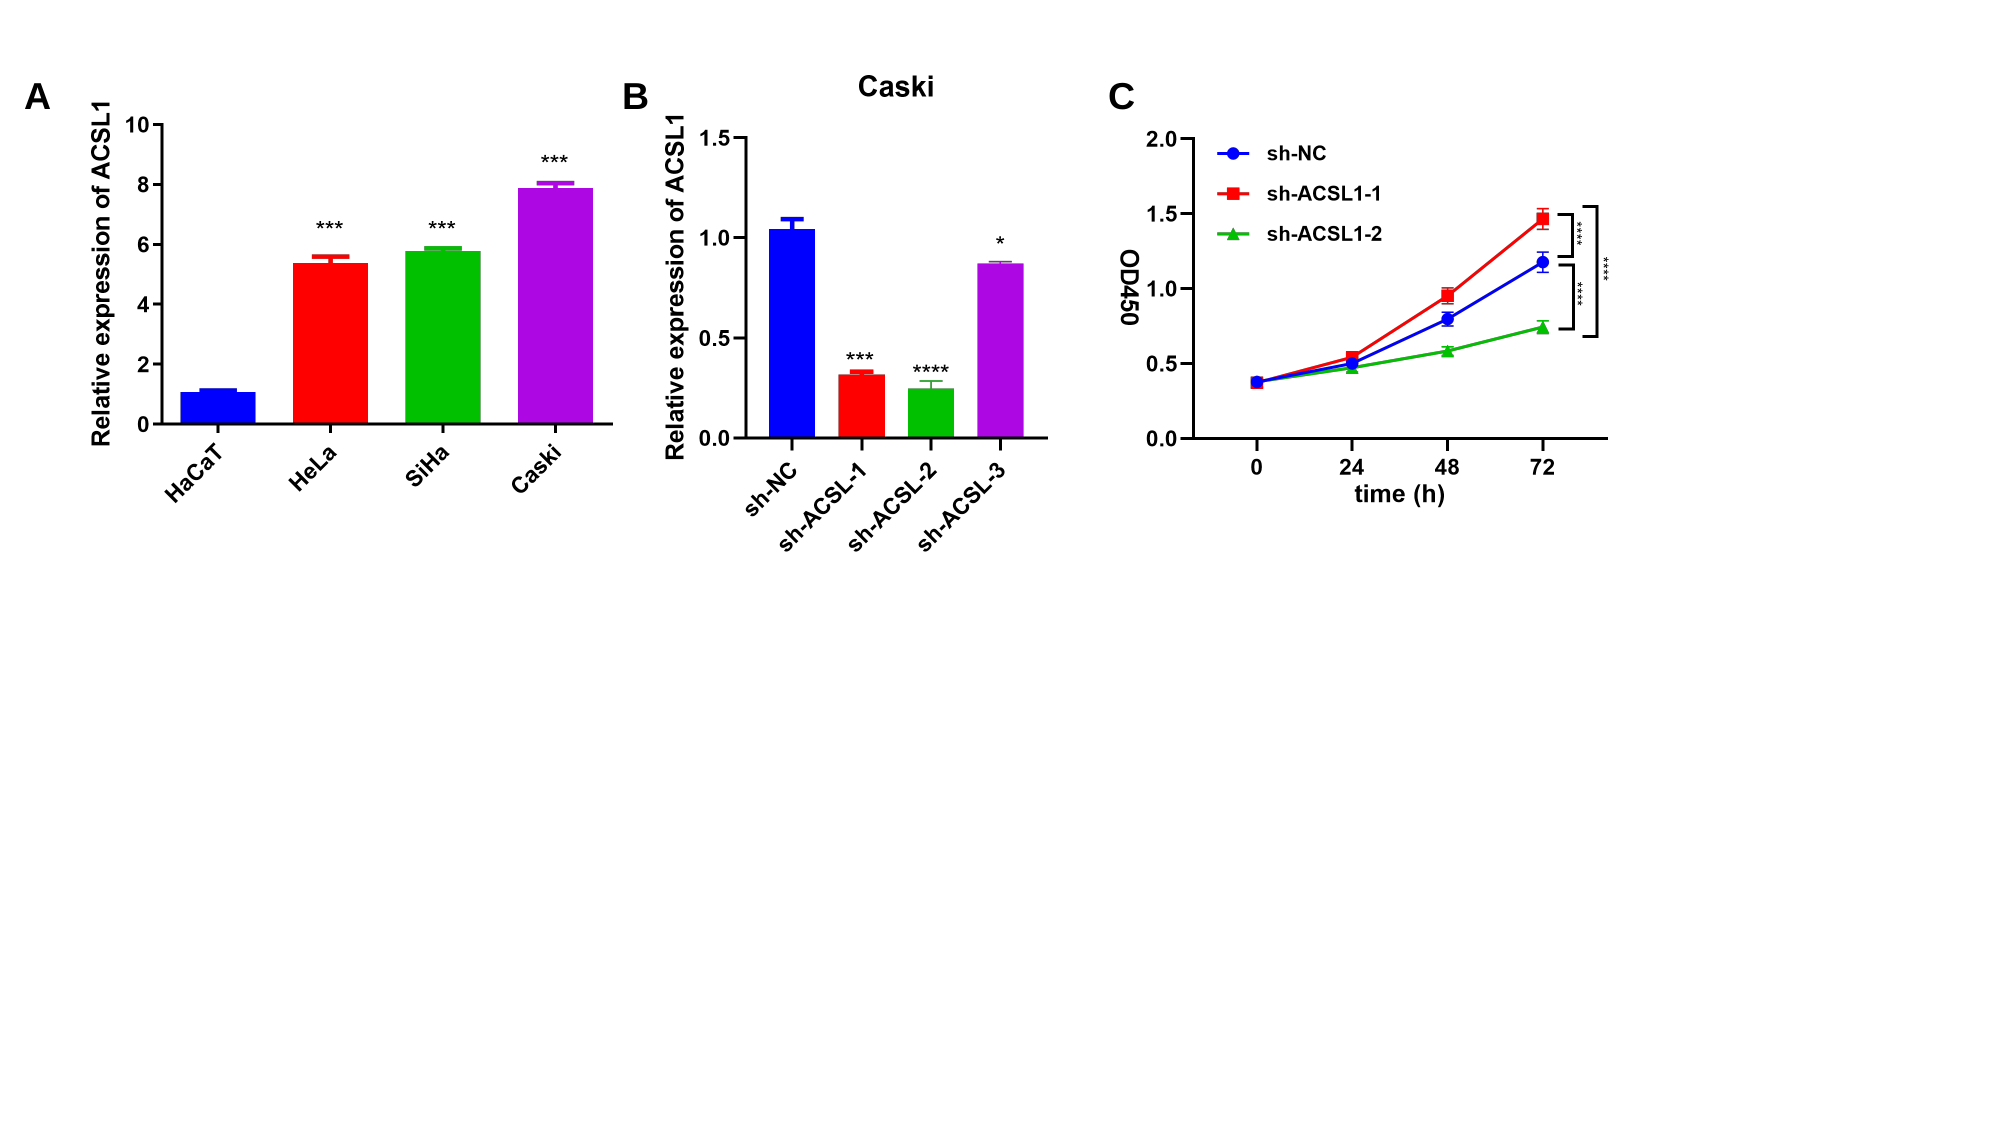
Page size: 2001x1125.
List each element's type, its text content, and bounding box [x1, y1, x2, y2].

text_box A [9, 64, 51, 125]
picture [638, 48, 1068, 578]
text_box B [627, 64, 638, 125]
picture [1093, 96, 1678, 530]
text_box C [1093, 64, 1136, 96]
picture [64, 38, 627, 570]
